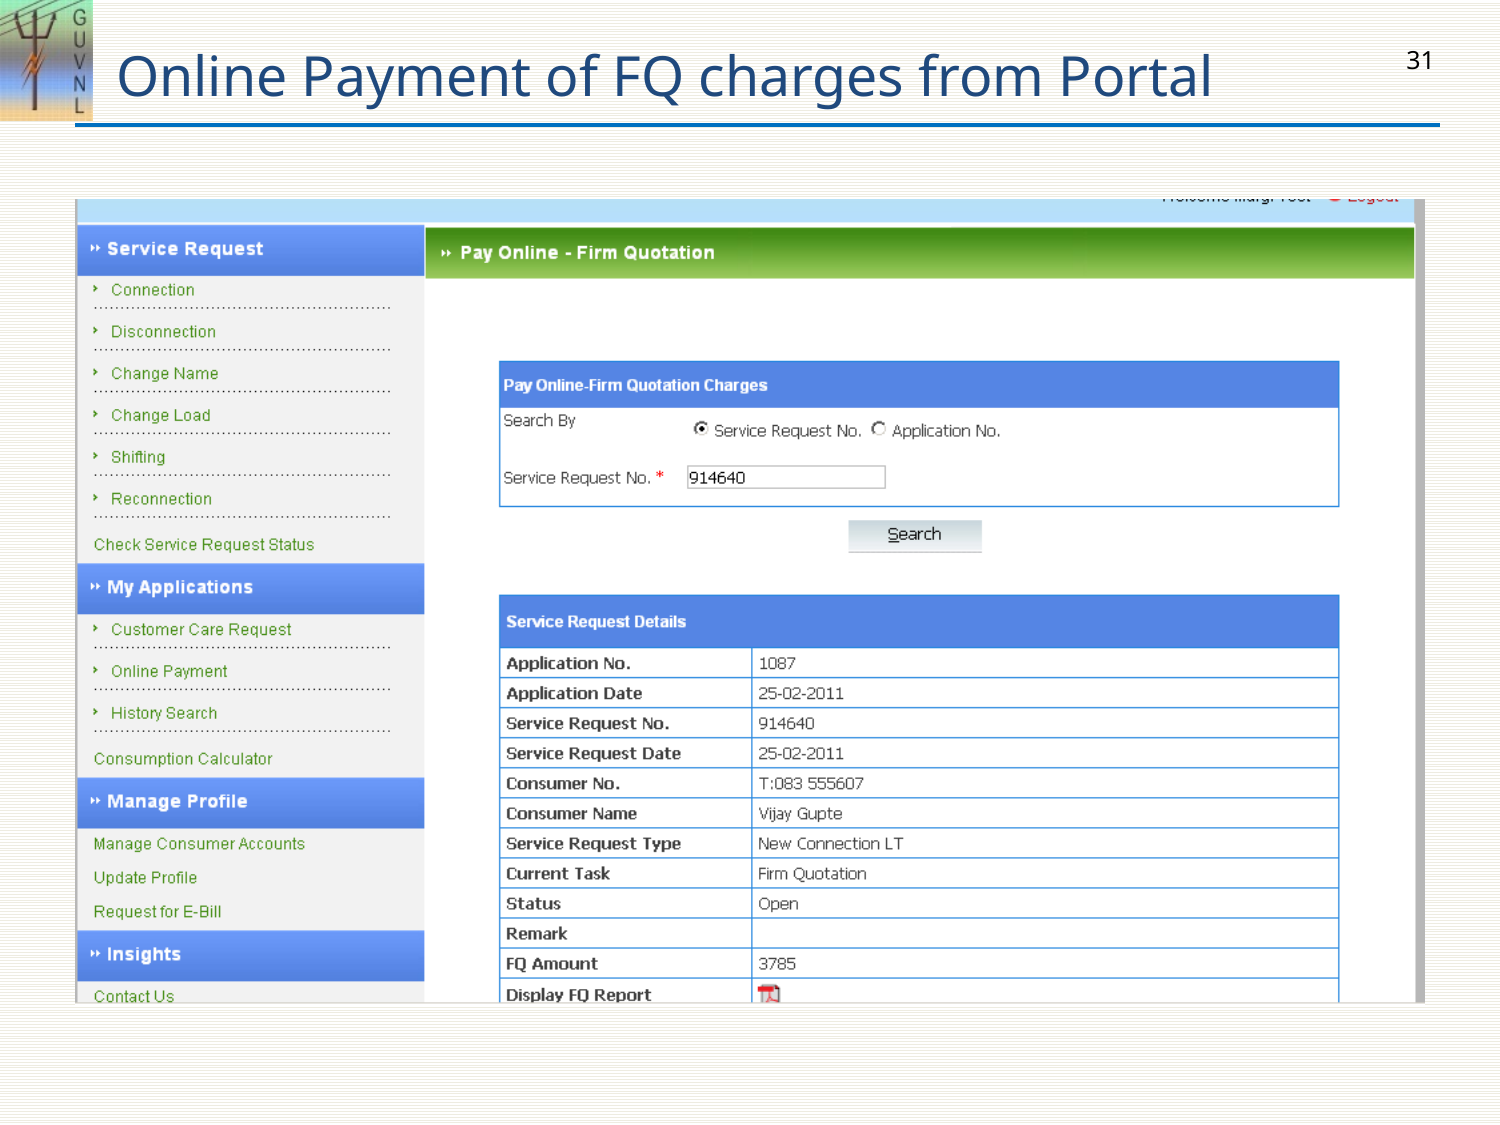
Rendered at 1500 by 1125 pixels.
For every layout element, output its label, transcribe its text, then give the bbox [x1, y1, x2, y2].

slide_number 31 [1413, 37, 1451, 116]
title Online Payment of FQ charges from Portal [101, 32, 1413, 116]
picture [0, 0, 93, 121]
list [74, 199, 1426, 1006]
